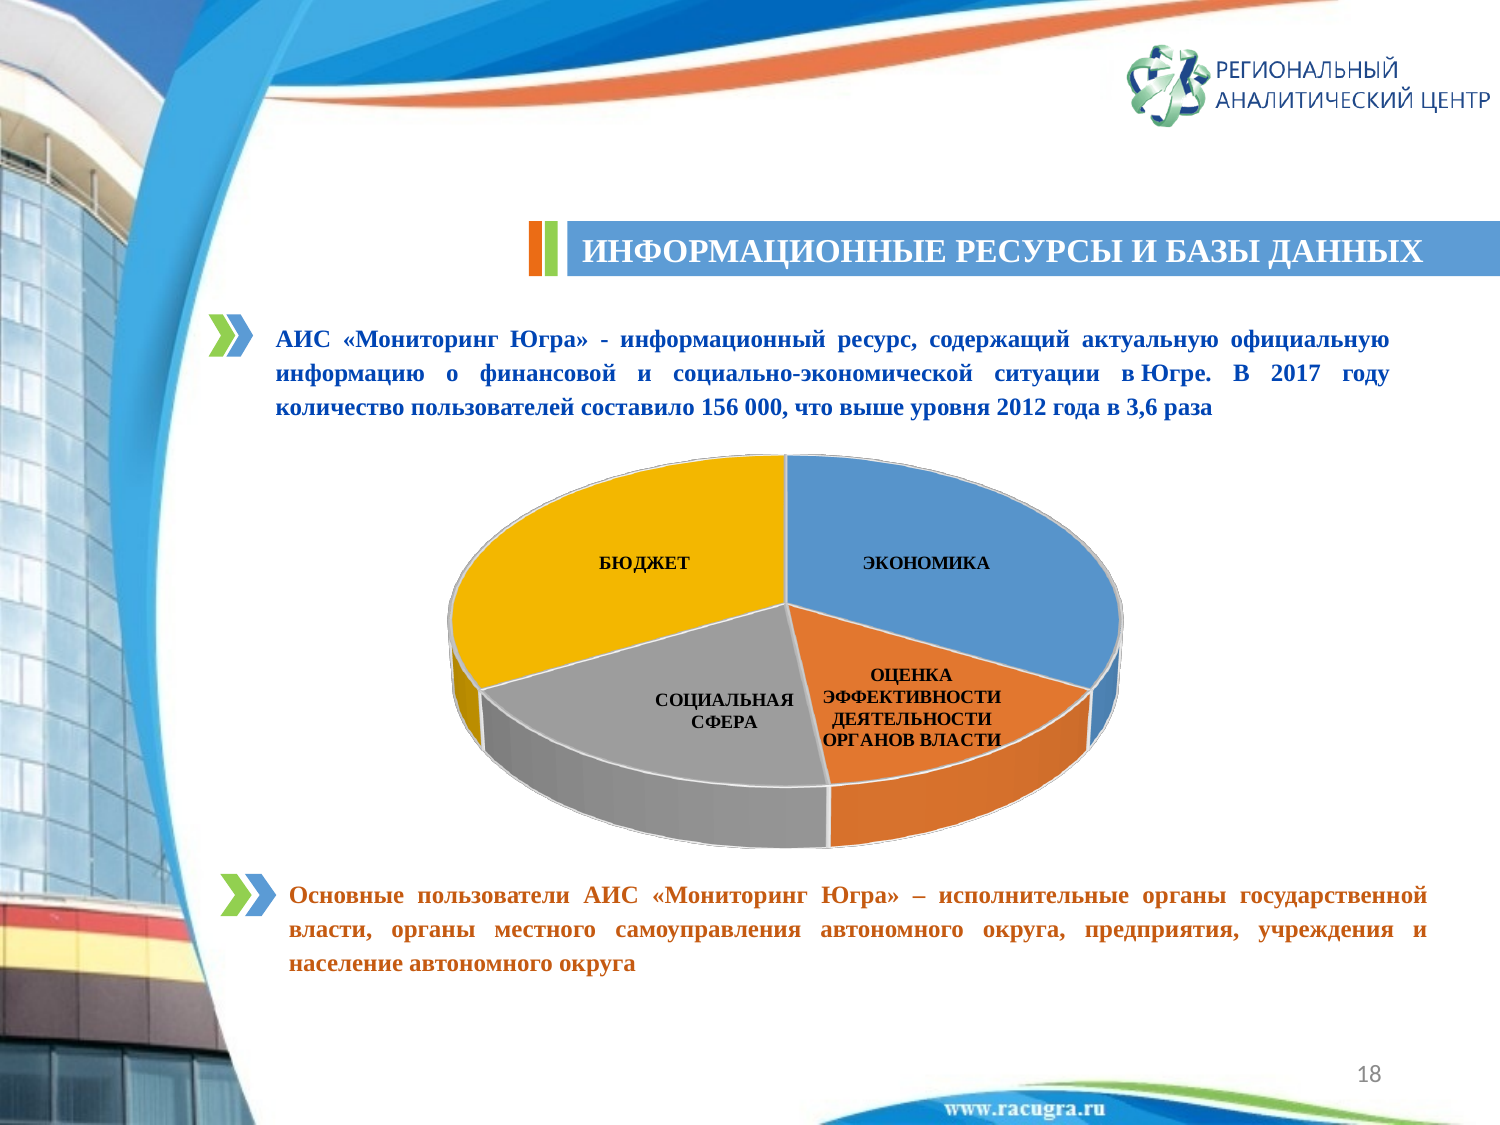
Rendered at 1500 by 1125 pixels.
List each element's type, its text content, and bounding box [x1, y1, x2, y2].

picture [0, 0, 1500, 1125]
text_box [210, 310, 1407, 438]
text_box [528, 221, 1500, 277]
slide_number 18 [1059, 1042, 1397, 1103]
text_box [222, 874, 1445, 977]
chart [210, 409, 1330, 907]
